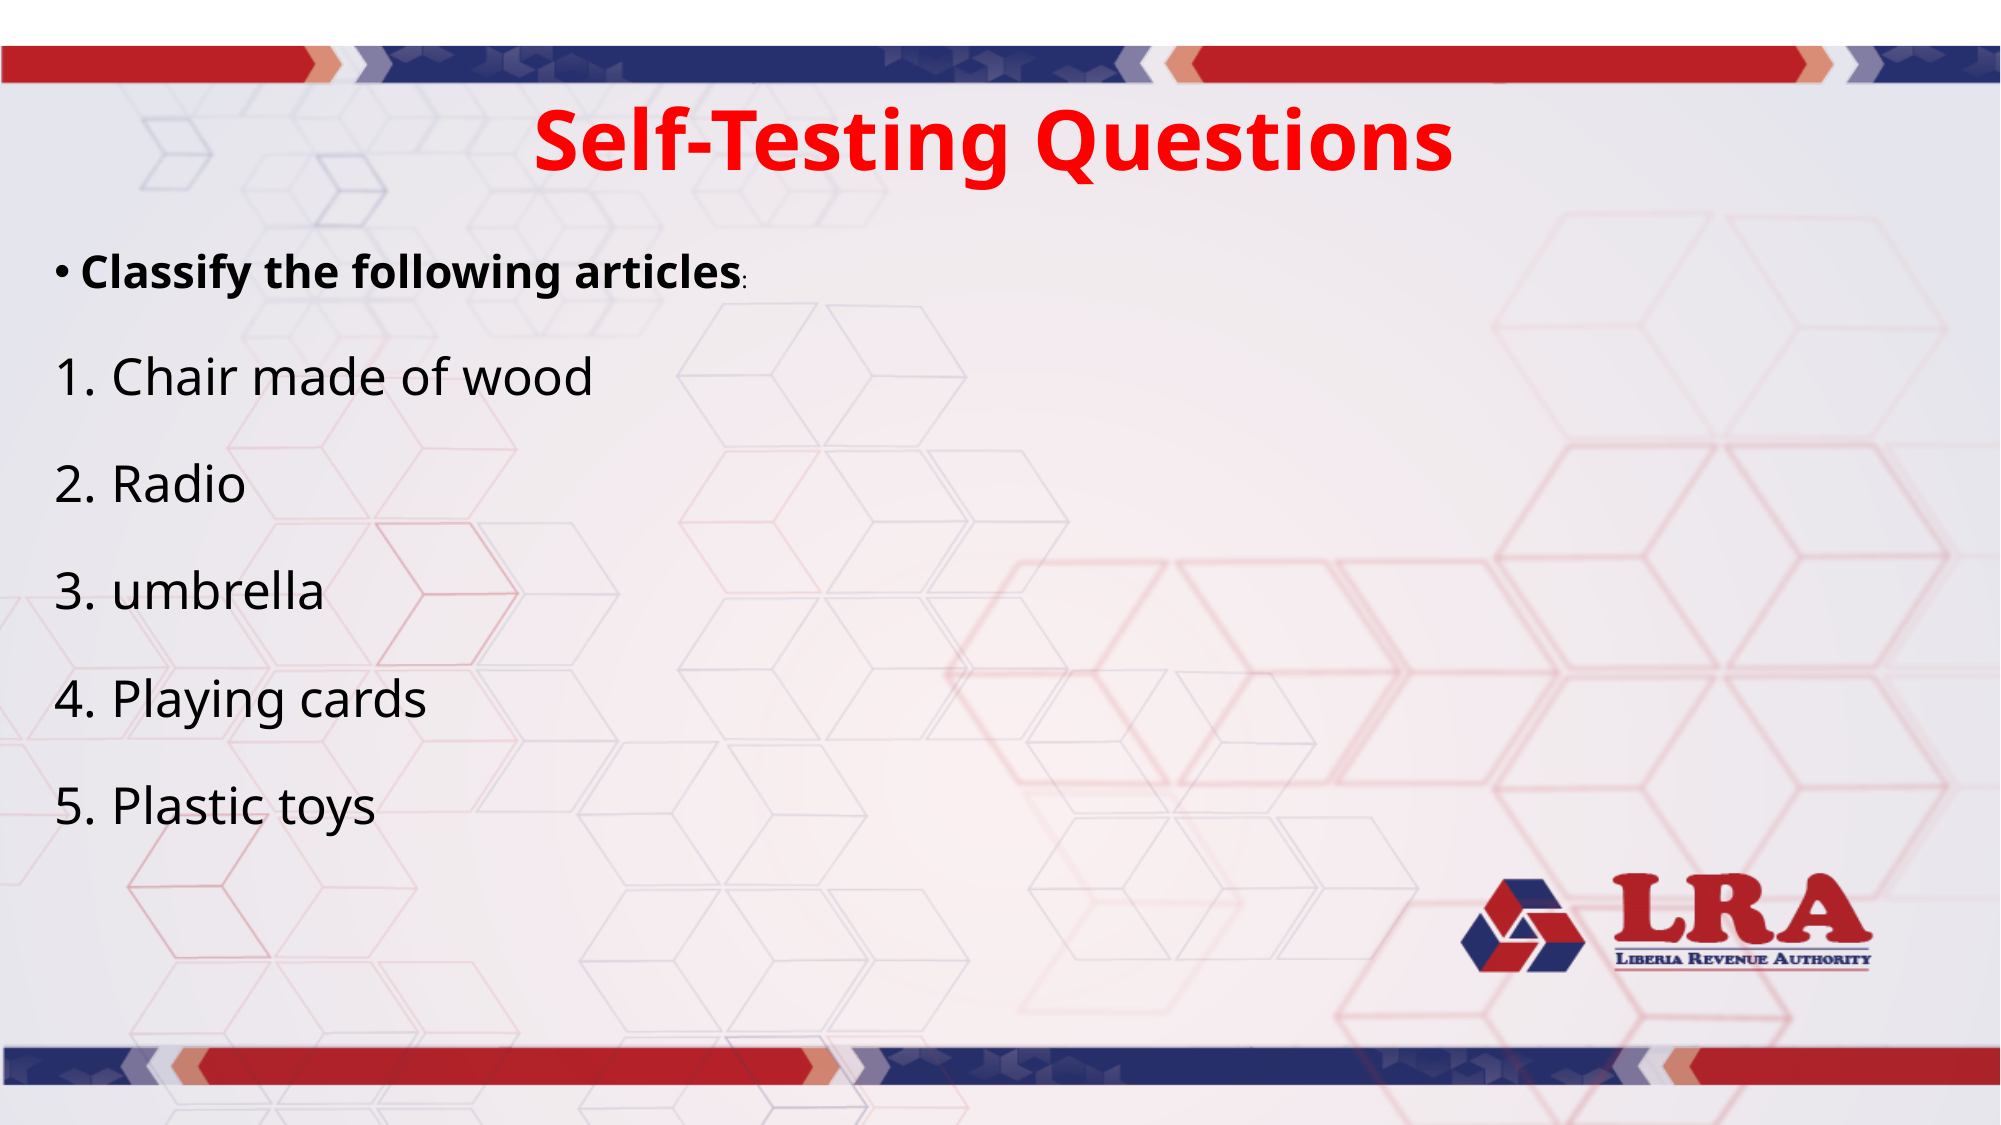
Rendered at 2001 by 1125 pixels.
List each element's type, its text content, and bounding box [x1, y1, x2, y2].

picture [0, 0, 2001, 1125]
title Self-Testing Questions [31, 87, 1958, 198]
list Classify the following articles: Chair made of wood Radio umbrella Playing cards Plastic toys [39, 198, 2000, 1094]
